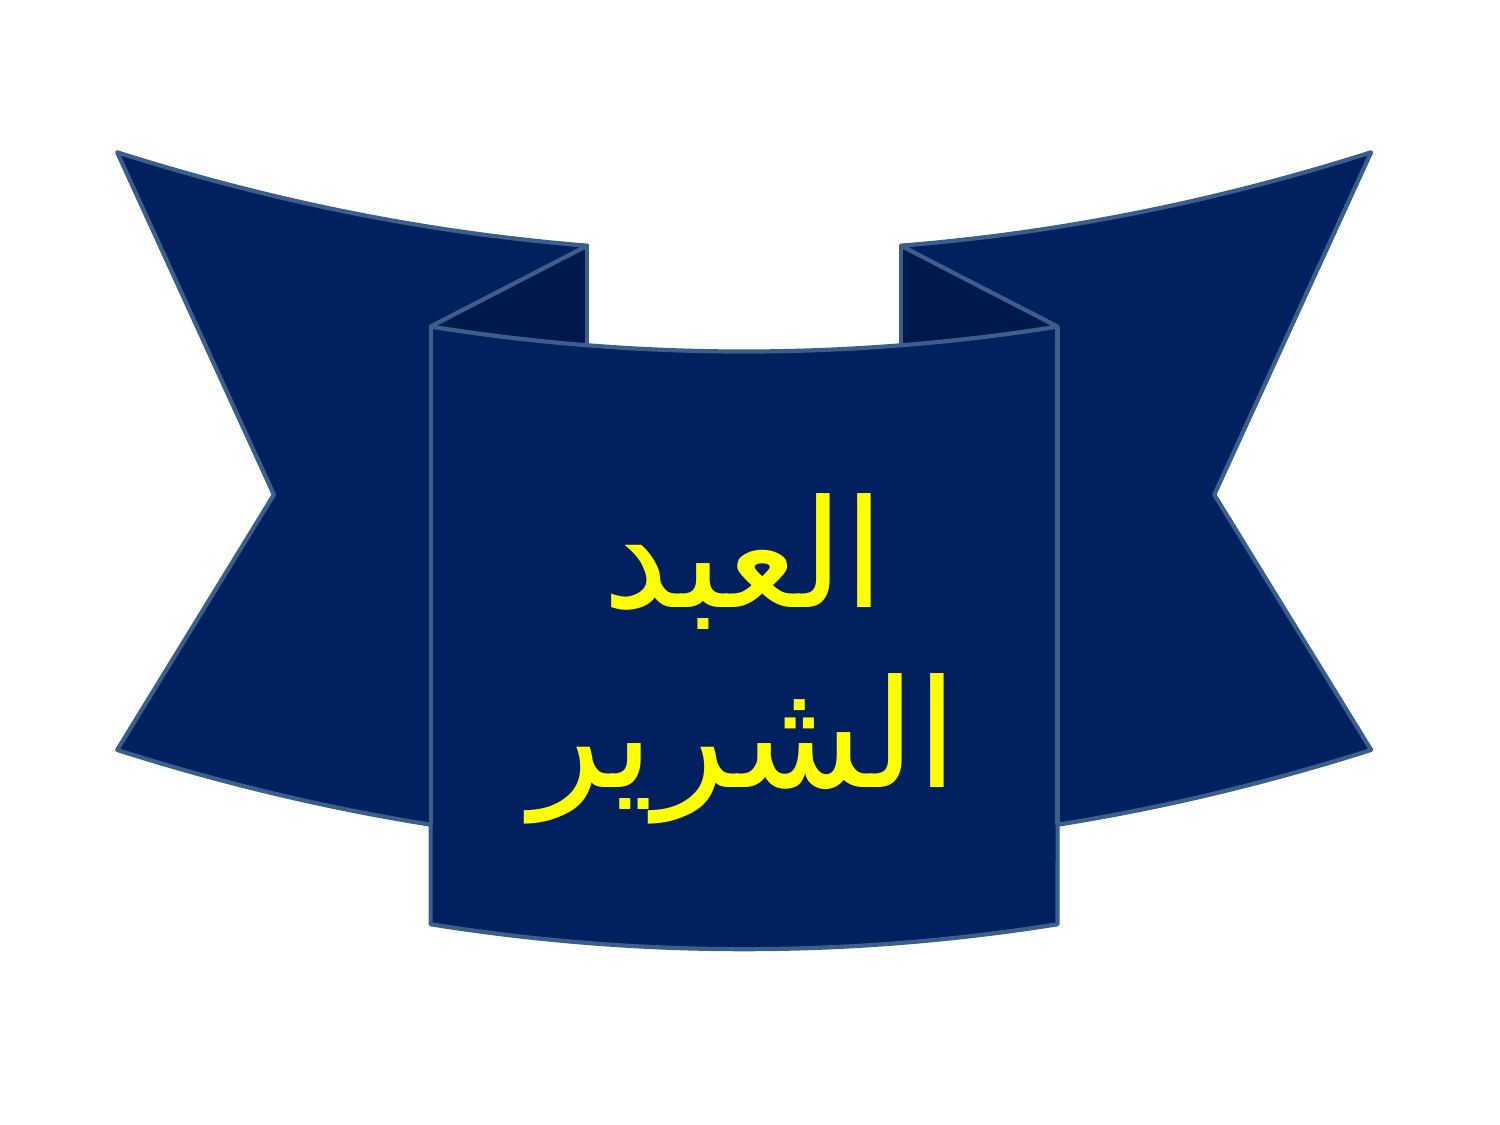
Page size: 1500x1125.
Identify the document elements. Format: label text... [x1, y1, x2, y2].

text_box العبد الشرير [115, 150, 1374, 952]
